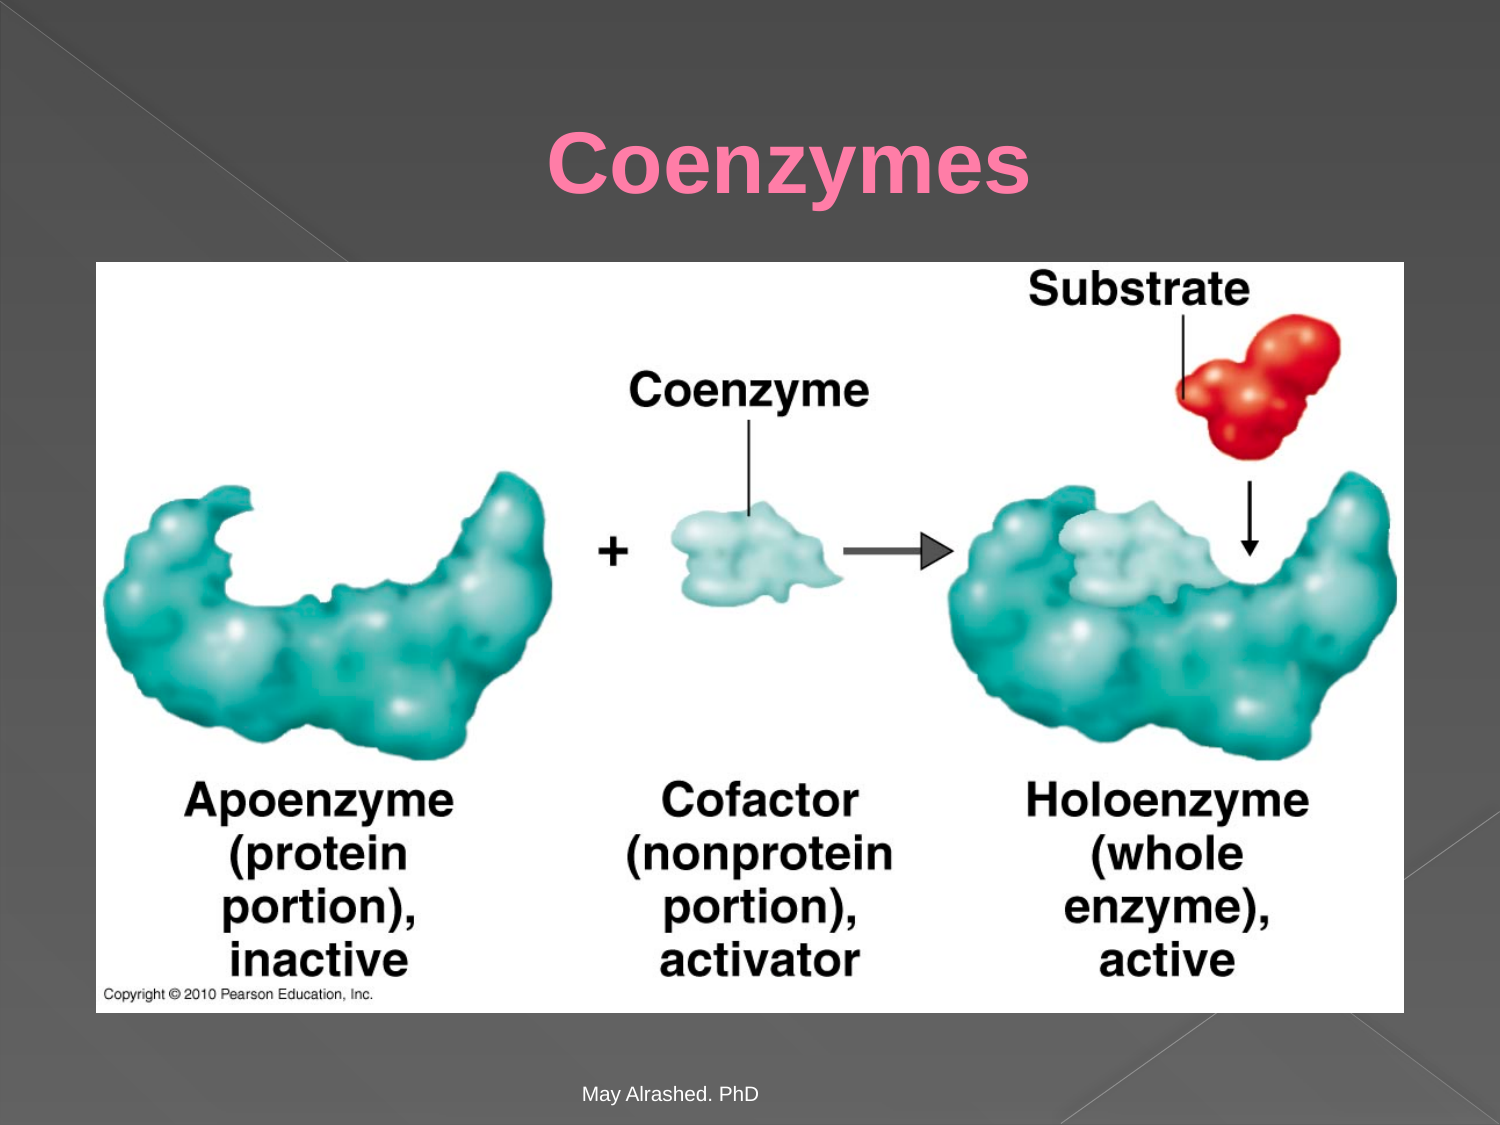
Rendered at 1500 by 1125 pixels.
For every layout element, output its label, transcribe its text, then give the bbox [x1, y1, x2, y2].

title Coenzymes [75, 43, 1425, 274]
footer May Alrashed. PhD [75, 1063, 774, 1113]
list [96, 262, 1404, 1013]
